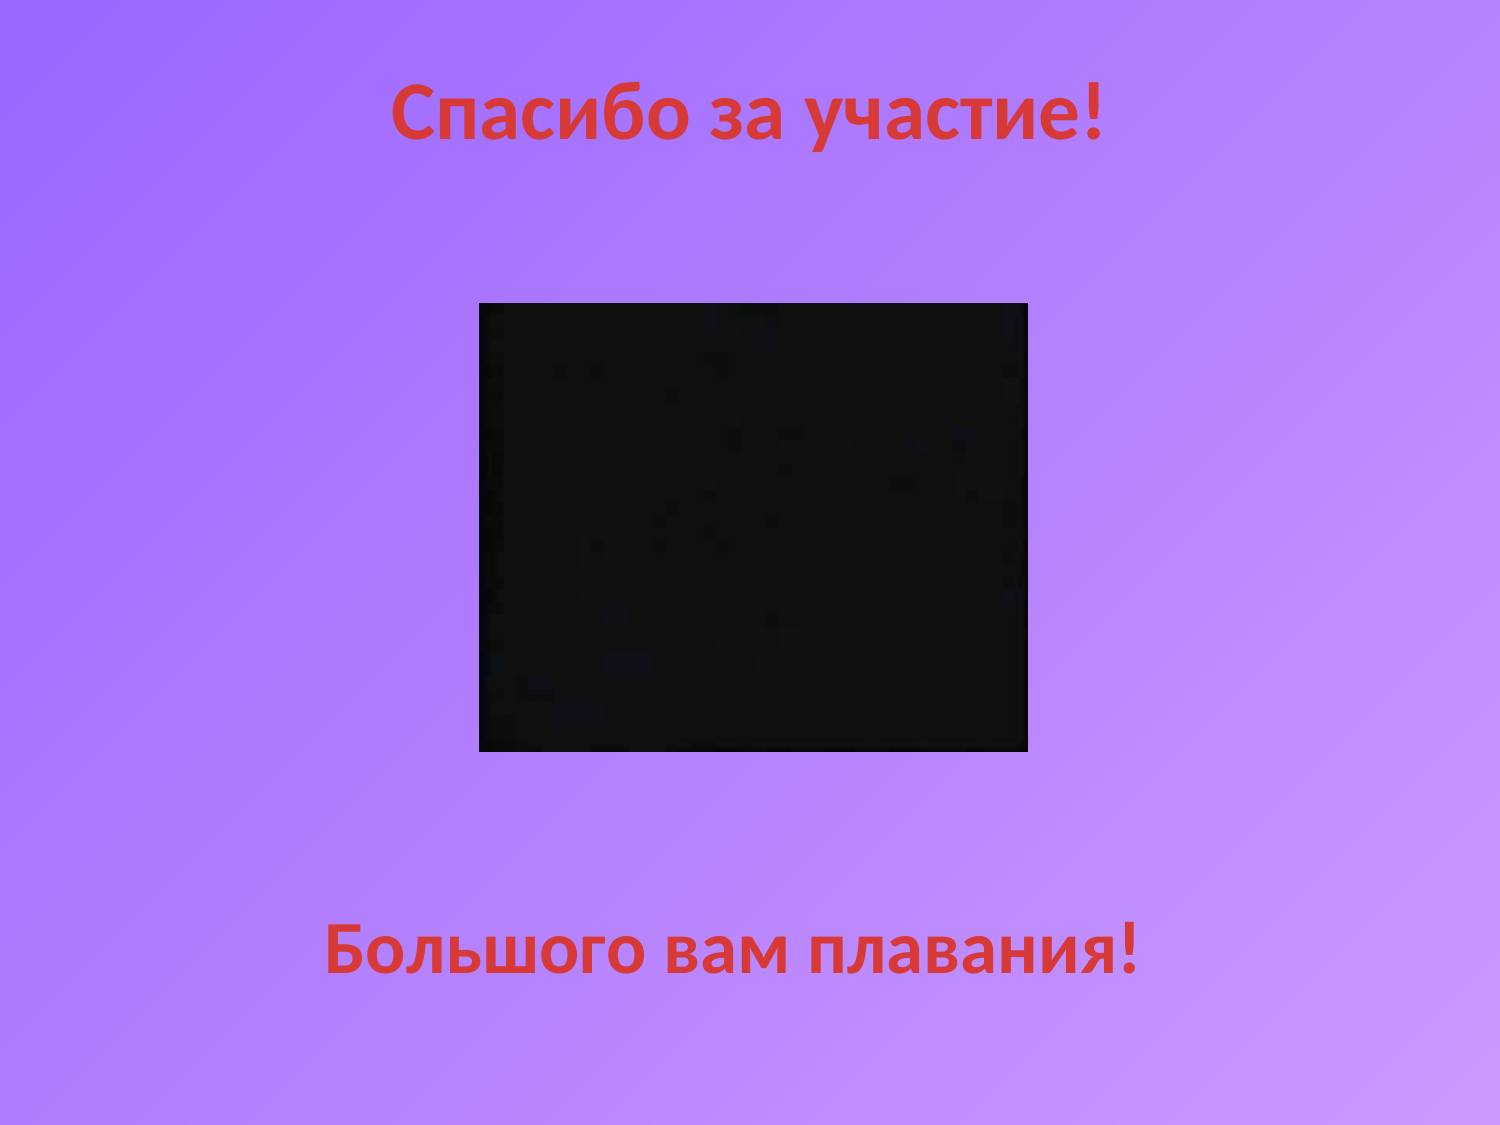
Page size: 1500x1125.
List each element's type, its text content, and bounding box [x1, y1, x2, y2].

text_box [478, 302, 1029, 753]
list Большого вам плавания! [75, 890, 1393, 1067]
title Спасибо за участие! [75, 47, 1425, 164]
